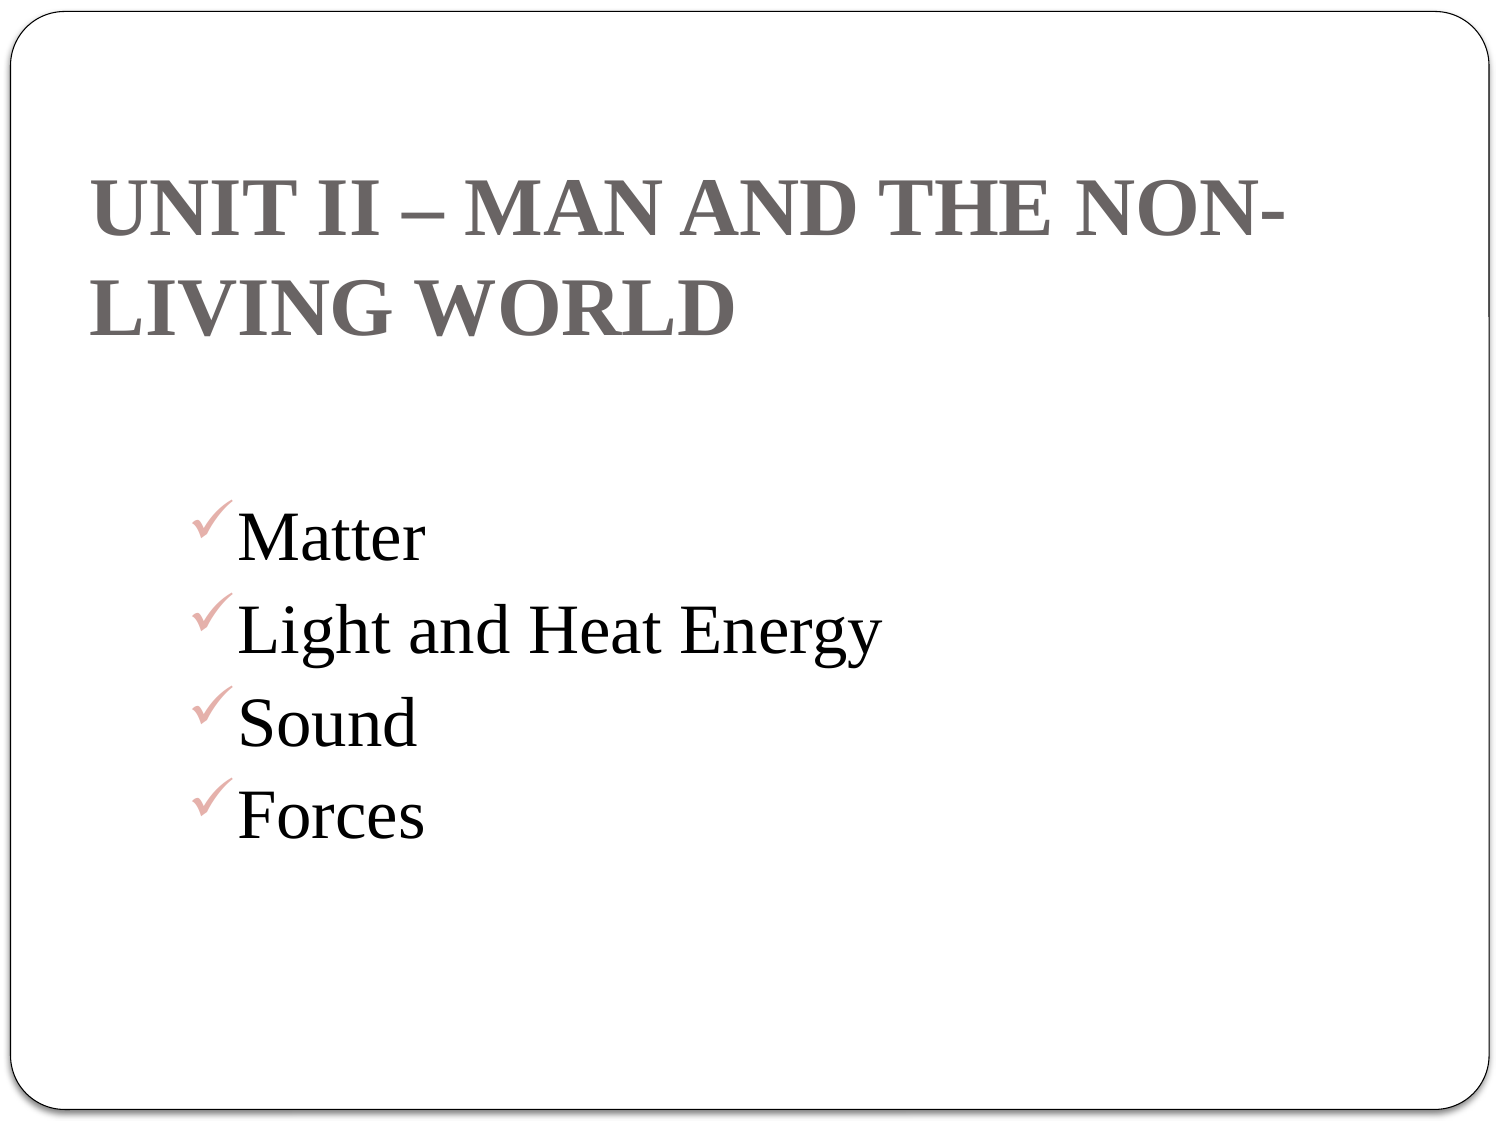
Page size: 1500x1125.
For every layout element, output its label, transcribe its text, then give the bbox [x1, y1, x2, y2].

title UNIT II – MAN AND THE NON-LIVING WORLD [75, 137, 1425, 367]
list Matter Light and Heat Energy Sound Forces [75, 375, 1425, 1125]
